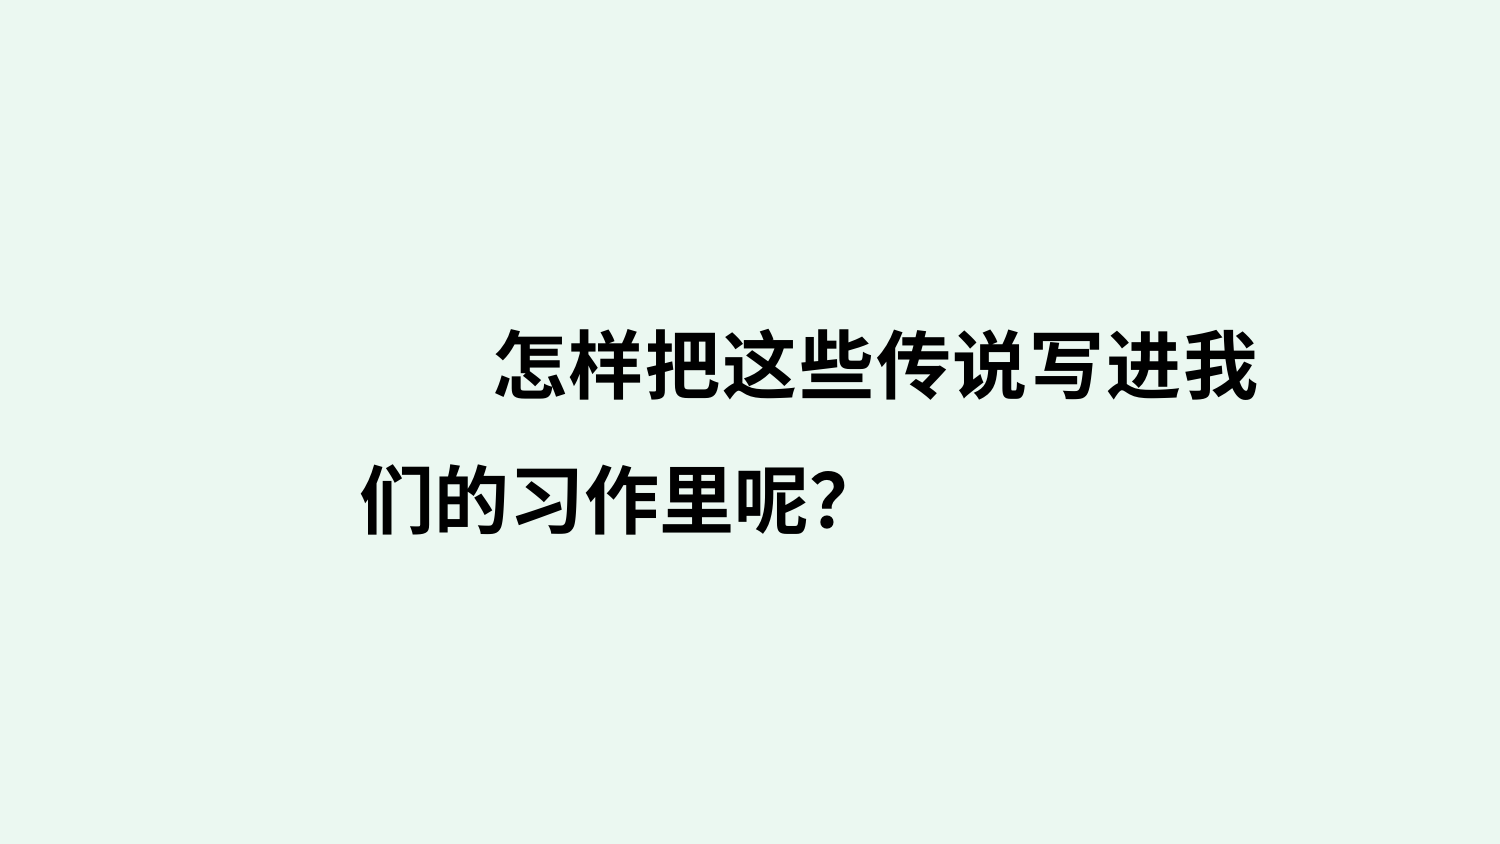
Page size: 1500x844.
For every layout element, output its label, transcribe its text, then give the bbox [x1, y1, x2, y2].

text_box 怎样把这些传说写进我们的习作里呢？ [346, 266, 1272, 551]
